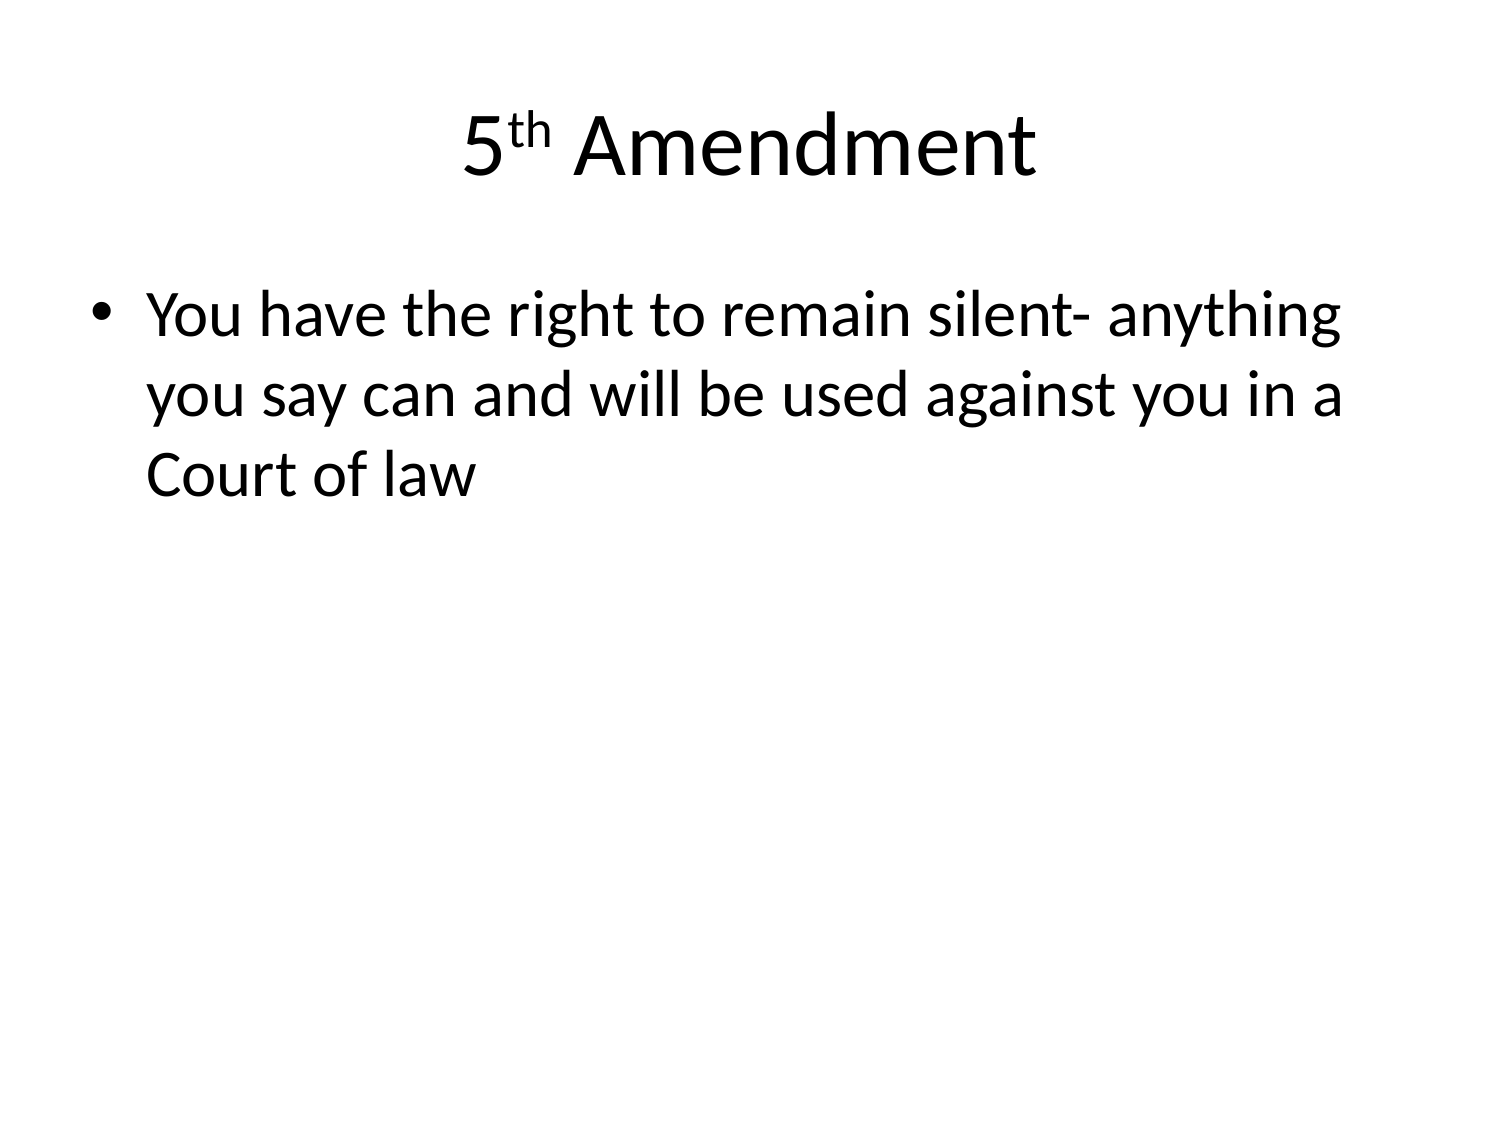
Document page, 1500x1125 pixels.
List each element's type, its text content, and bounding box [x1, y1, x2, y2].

title 5th Amendment [75, 45, 1425, 233]
list You have the right to remain silent- anything you say can and will be used against you in a Court of law [75, 262, 1425, 1005]
